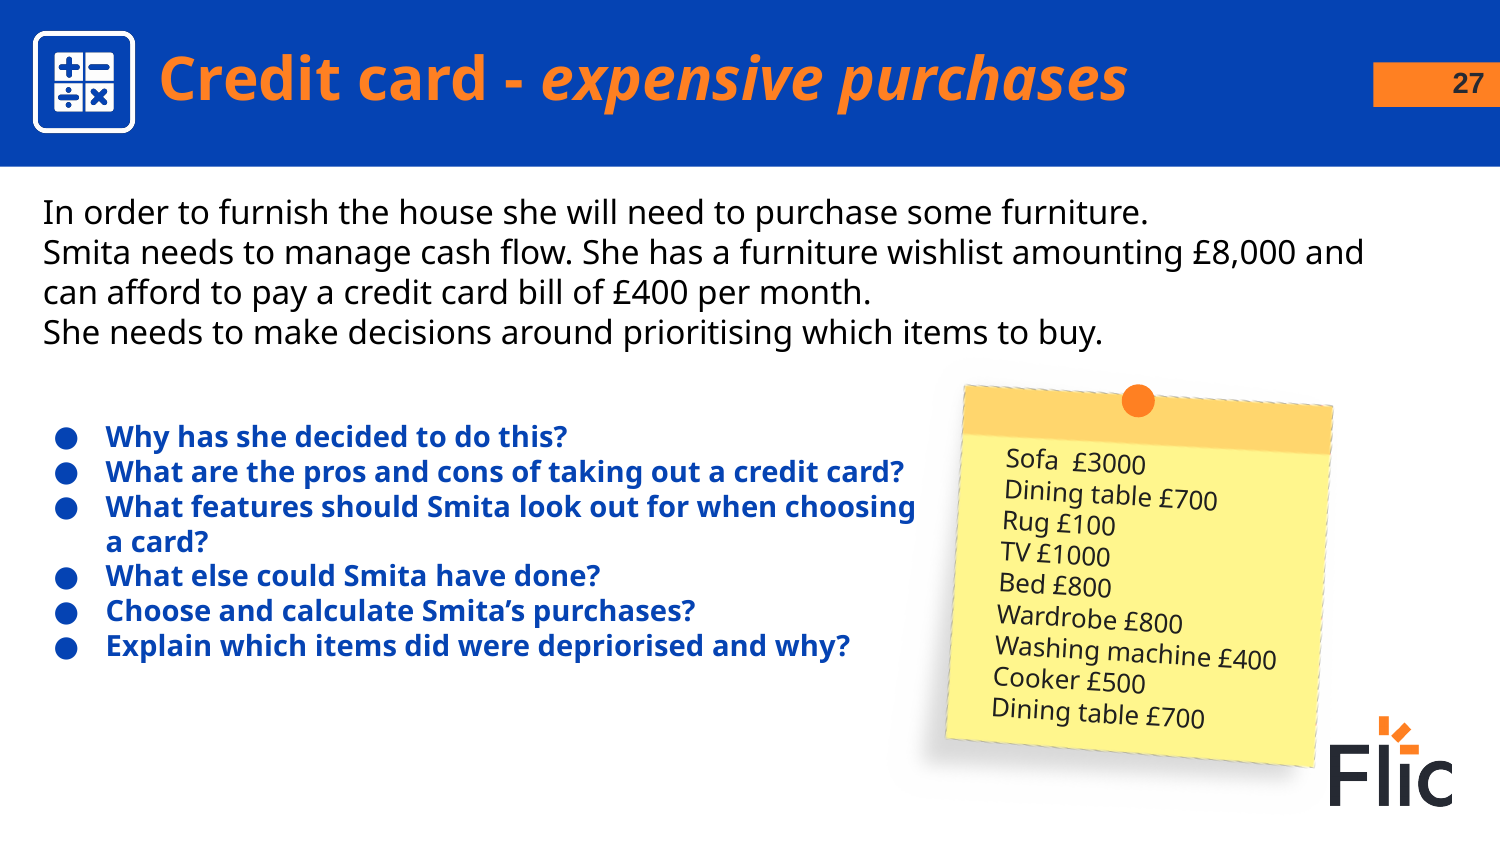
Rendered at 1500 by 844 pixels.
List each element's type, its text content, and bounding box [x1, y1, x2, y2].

text_box In order to furnish the house she will need to purchase some furniture. Smita needs to manage cash flow. She has a furniture wishlist amounting £8,000 and can afford to pay a credit card bill of £400 per month. She needs to make decisions around prioritising which items to buy. [27, 176, 1424, 366]
text_box Why has she decided to do this? What are the pros and cons of taking out a credit card? What features should Smita look out for when choosing a card? What else could Smita have done? Choose and calculate Smita’s purchases? Explain which items did were depriorised and why? [15, 367, 861, 713]
picture [27, 25, 141, 139]
picture [823, 333, 1452, 844]
text_box Credit card - expensive purchases [143, 24, 1382, 128]
slide_number ‹#› [1410, 49, 1500, 115]
